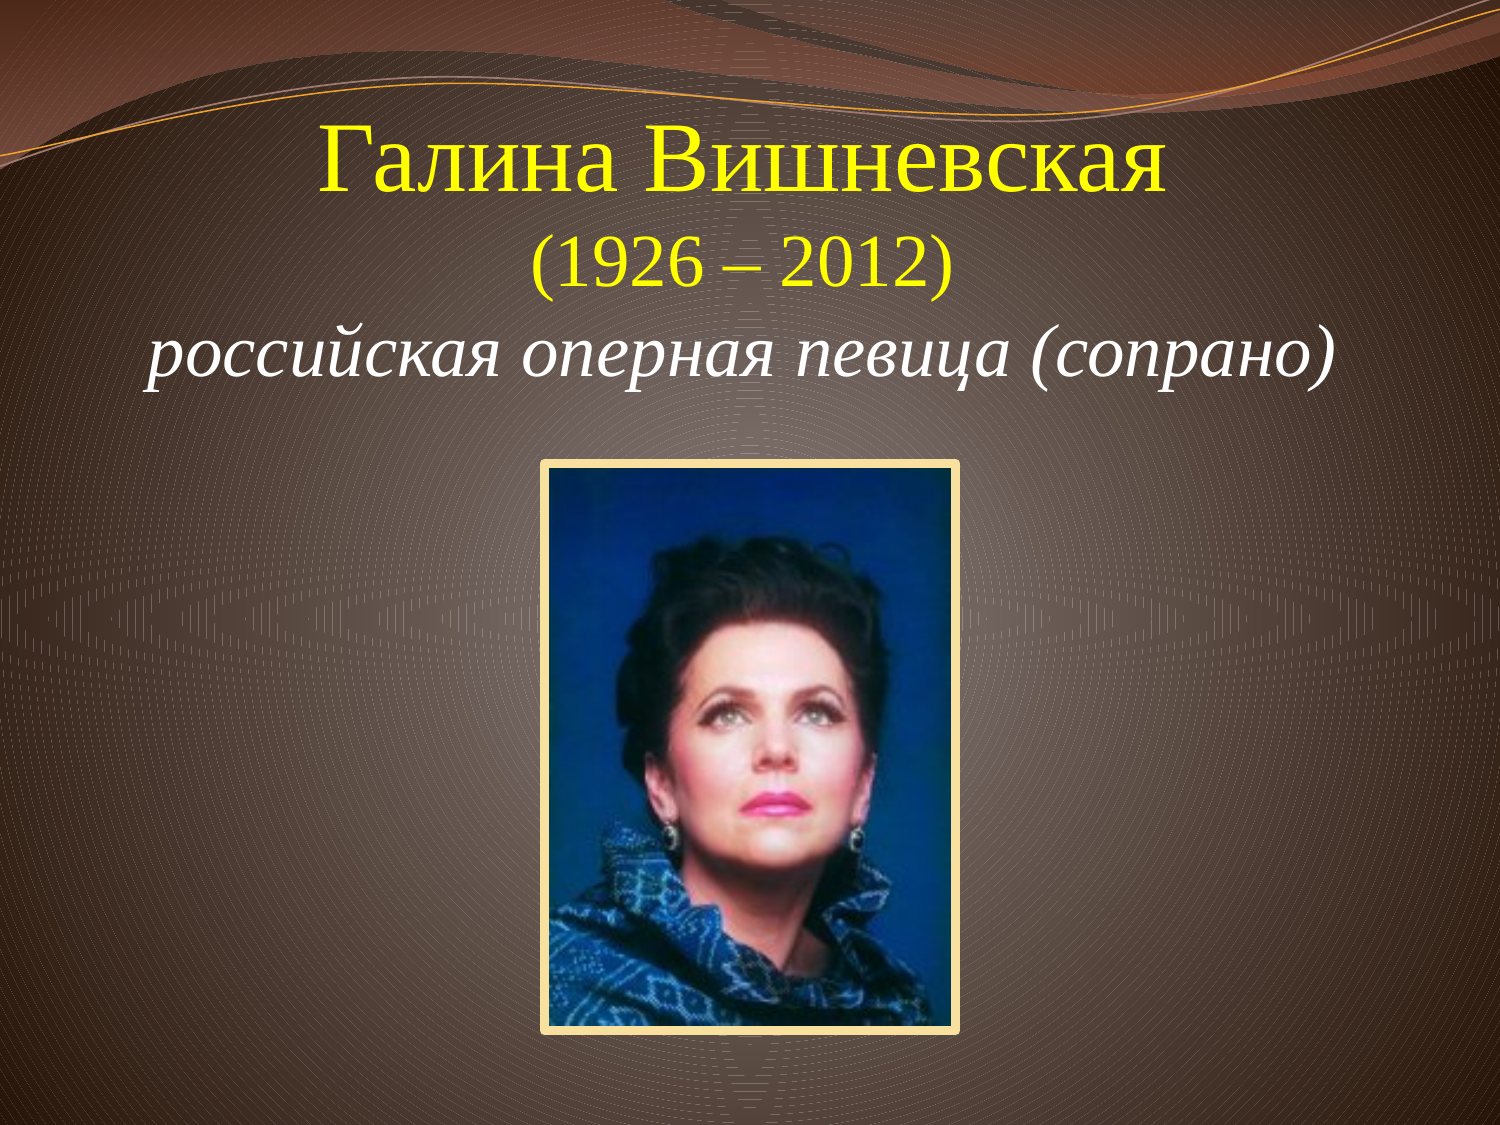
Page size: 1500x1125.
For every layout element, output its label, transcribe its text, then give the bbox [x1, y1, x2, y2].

picture [548, 467, 952, 1026]
title Галина Вишневская (1926 – 2012) российская оперная певица (сопрано) [64, 0, 1424, 1012]
picture [548, 1018, 555, 1026]
